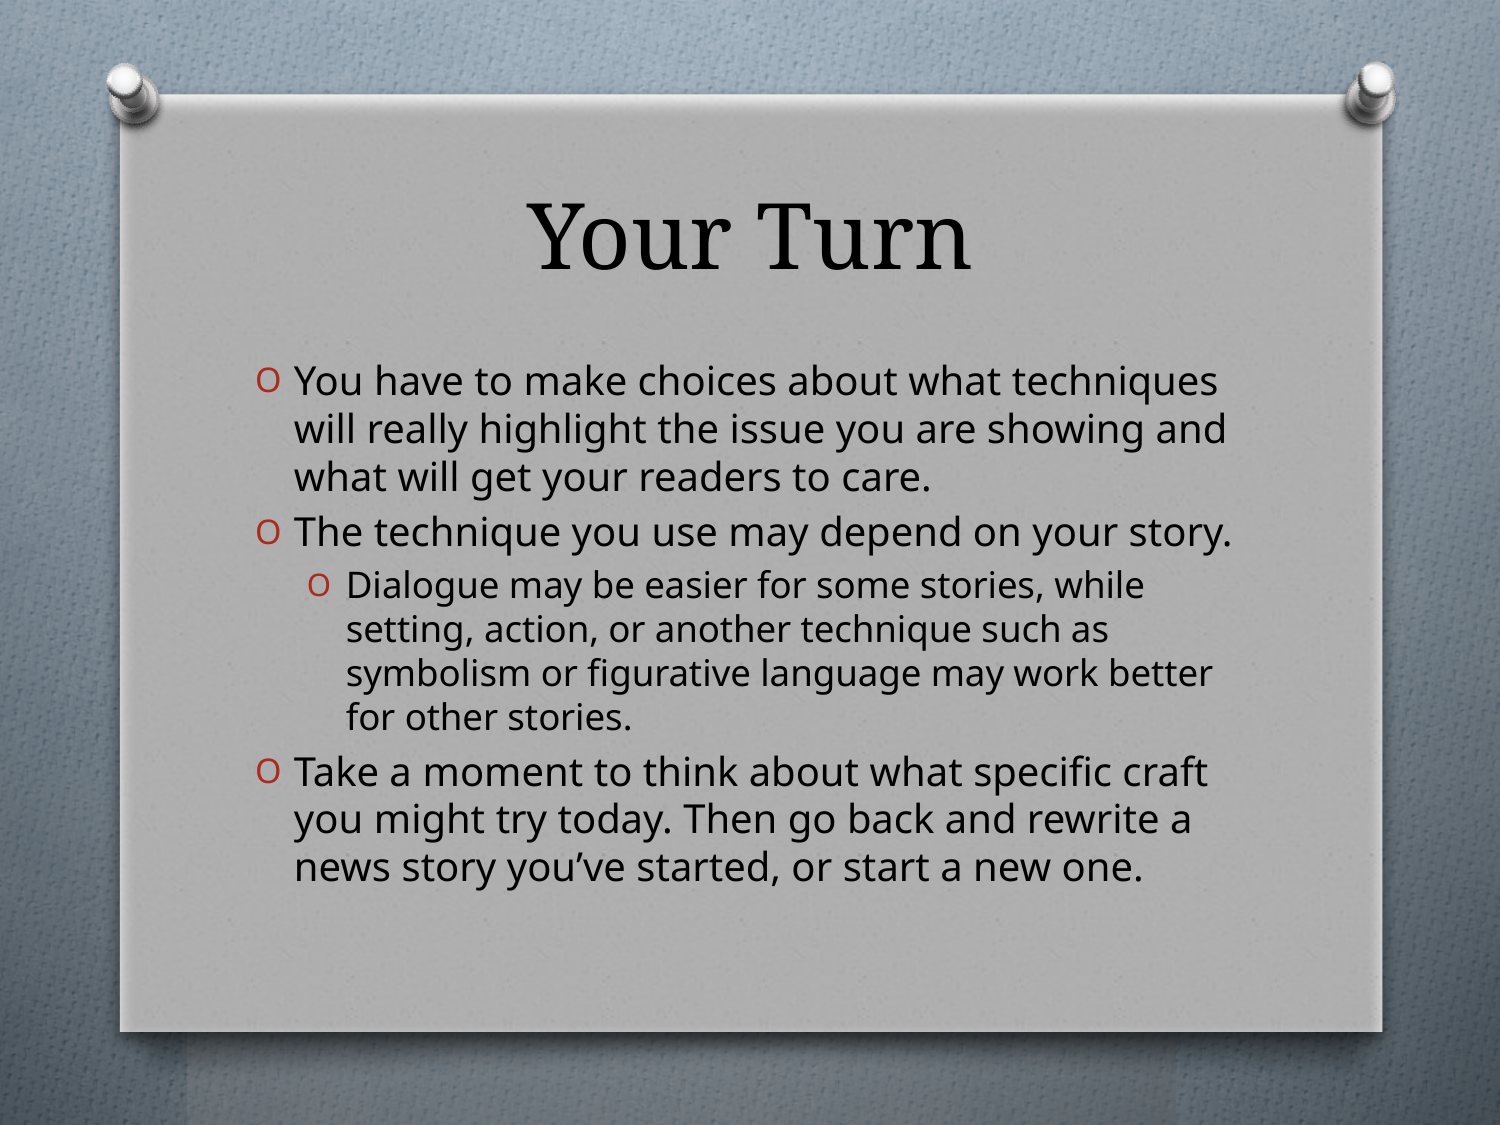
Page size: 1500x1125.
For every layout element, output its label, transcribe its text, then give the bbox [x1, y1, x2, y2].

picture [1317, 35, 1439, 156]
picture [75, 29, 198, 153]
list You have to make choices about what techniques will really highlight the issue you are showing and what will get your readers to care. The technique you use may depend on your story. Dialogue may be easier for some stories, while setting, action, or another technique such as symbolism or figurative language may work better for other stories. Take a moment to think about what specific craft you might try today. Then go back and rewrite a news story you’ve started, or start a new one. [240, 347, 1257, 939]
title Your Turn [179, 134, 1323, 332]
